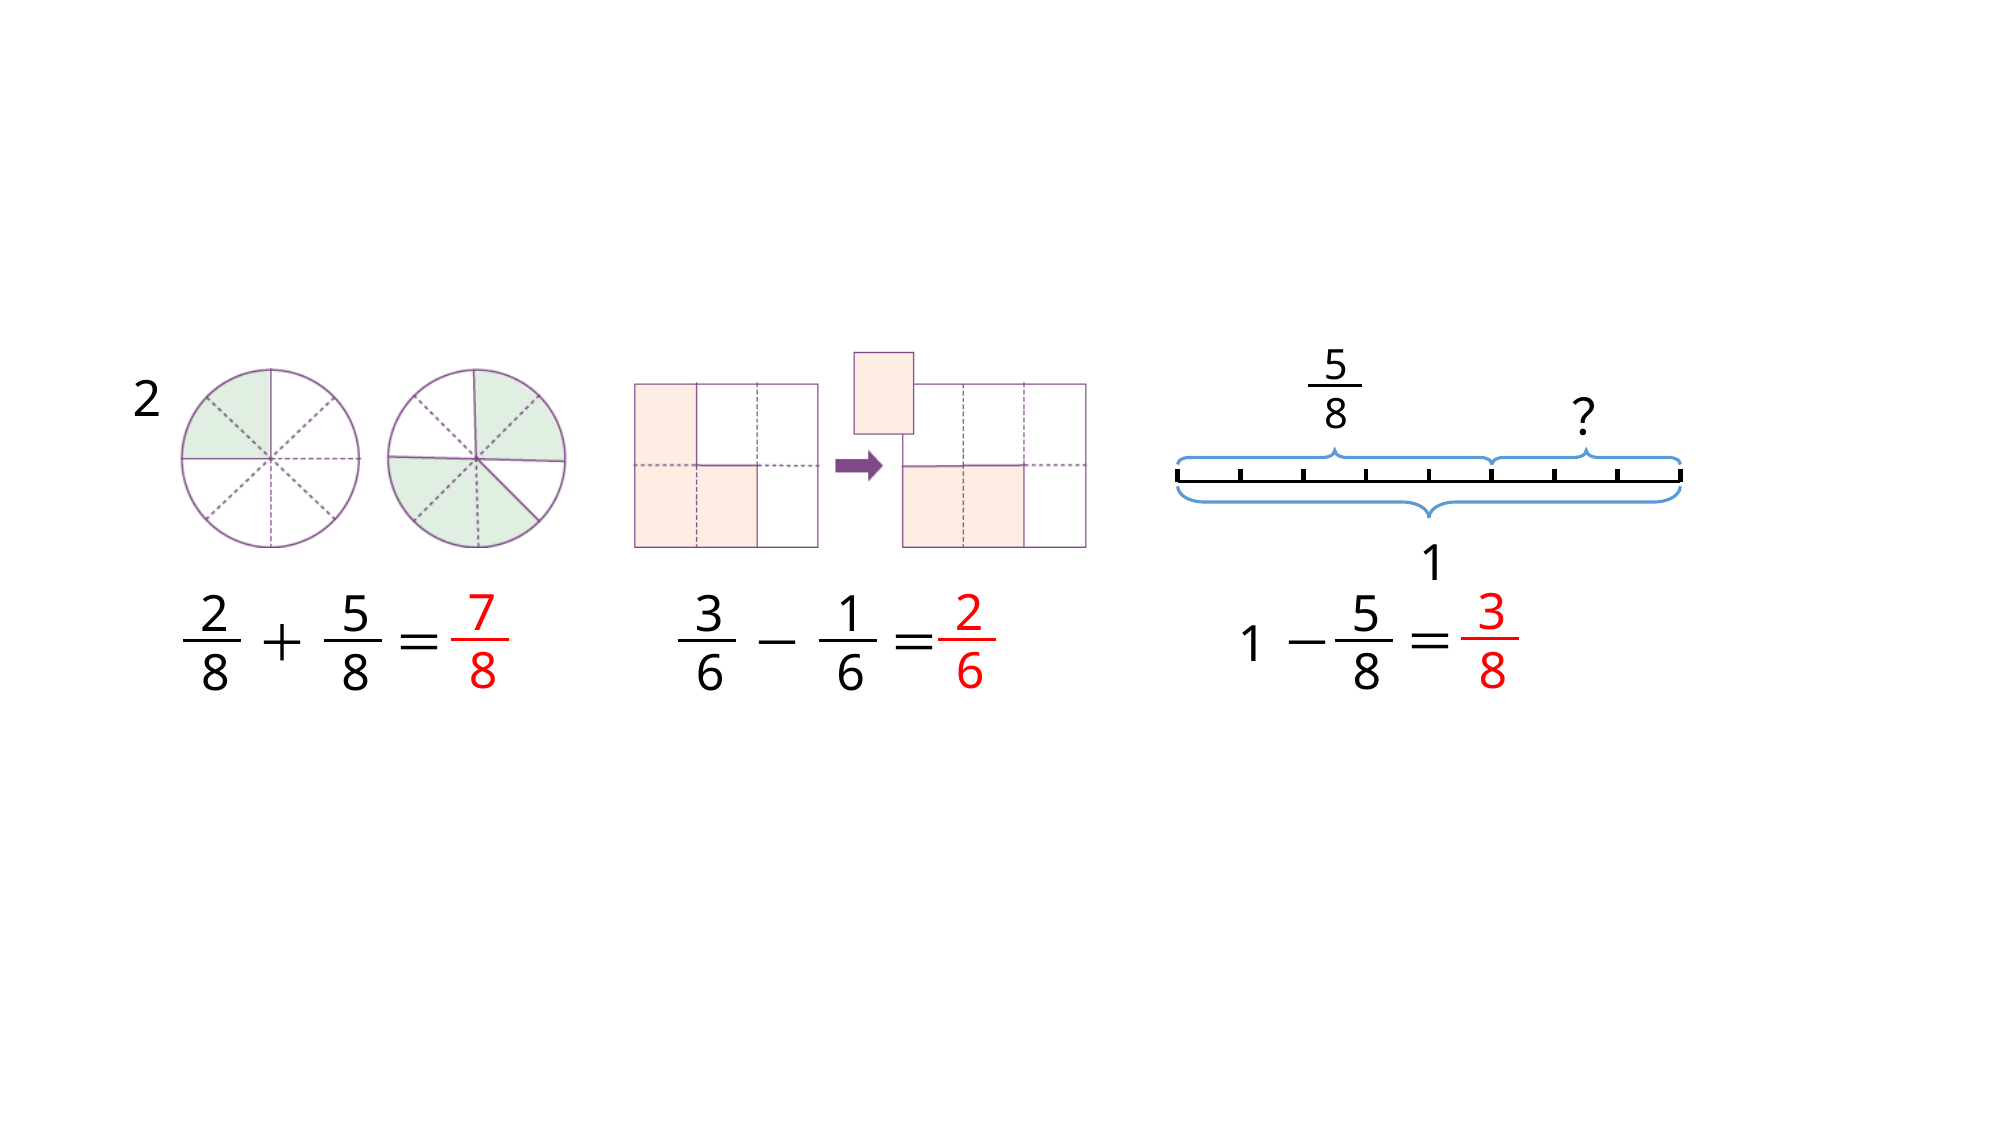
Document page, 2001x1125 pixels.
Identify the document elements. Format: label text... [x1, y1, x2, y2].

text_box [1228, 599, 1474, 708]
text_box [1177, 330, 1681, 599]
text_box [450, 573, 513, 707]
picture [623, 324, 1095, 548]
picture [165, 305, 583, 548]
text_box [183, 574, 462, 709]
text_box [937, 573, 1000, 707]
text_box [677, 574, 957, 709]
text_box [1460, 599, 1523, 707]
text_box 2. [117, 329, 165, 434]
